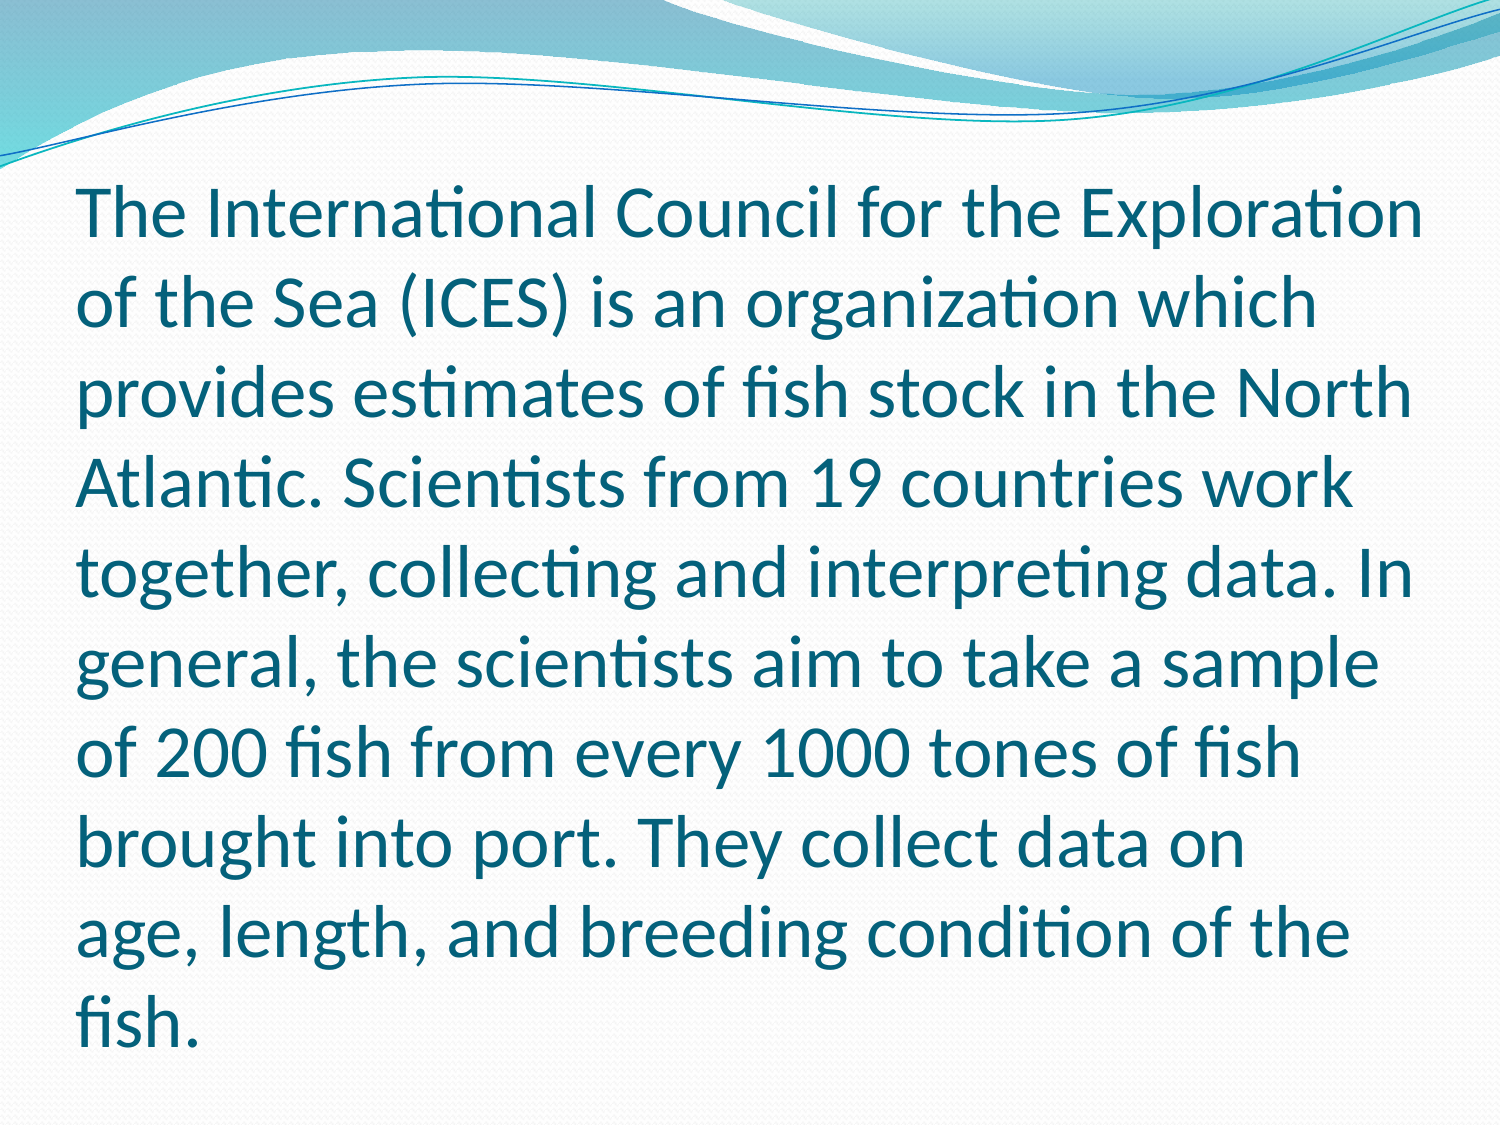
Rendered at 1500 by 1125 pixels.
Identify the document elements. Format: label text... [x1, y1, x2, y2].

title The International Council for the Exploration of the Sea (ICES) is an organization which provides estimates of fish stock in the North Atlantic. Scientists from 19 countries work together, collecting and interpreting data. In general, the scientists aim to take a sample of 200 fish from every 1000 tones of fish brought into port. They collect data on age, length, and breeding condition of the fish. [75, 115, 1438, 1063]
